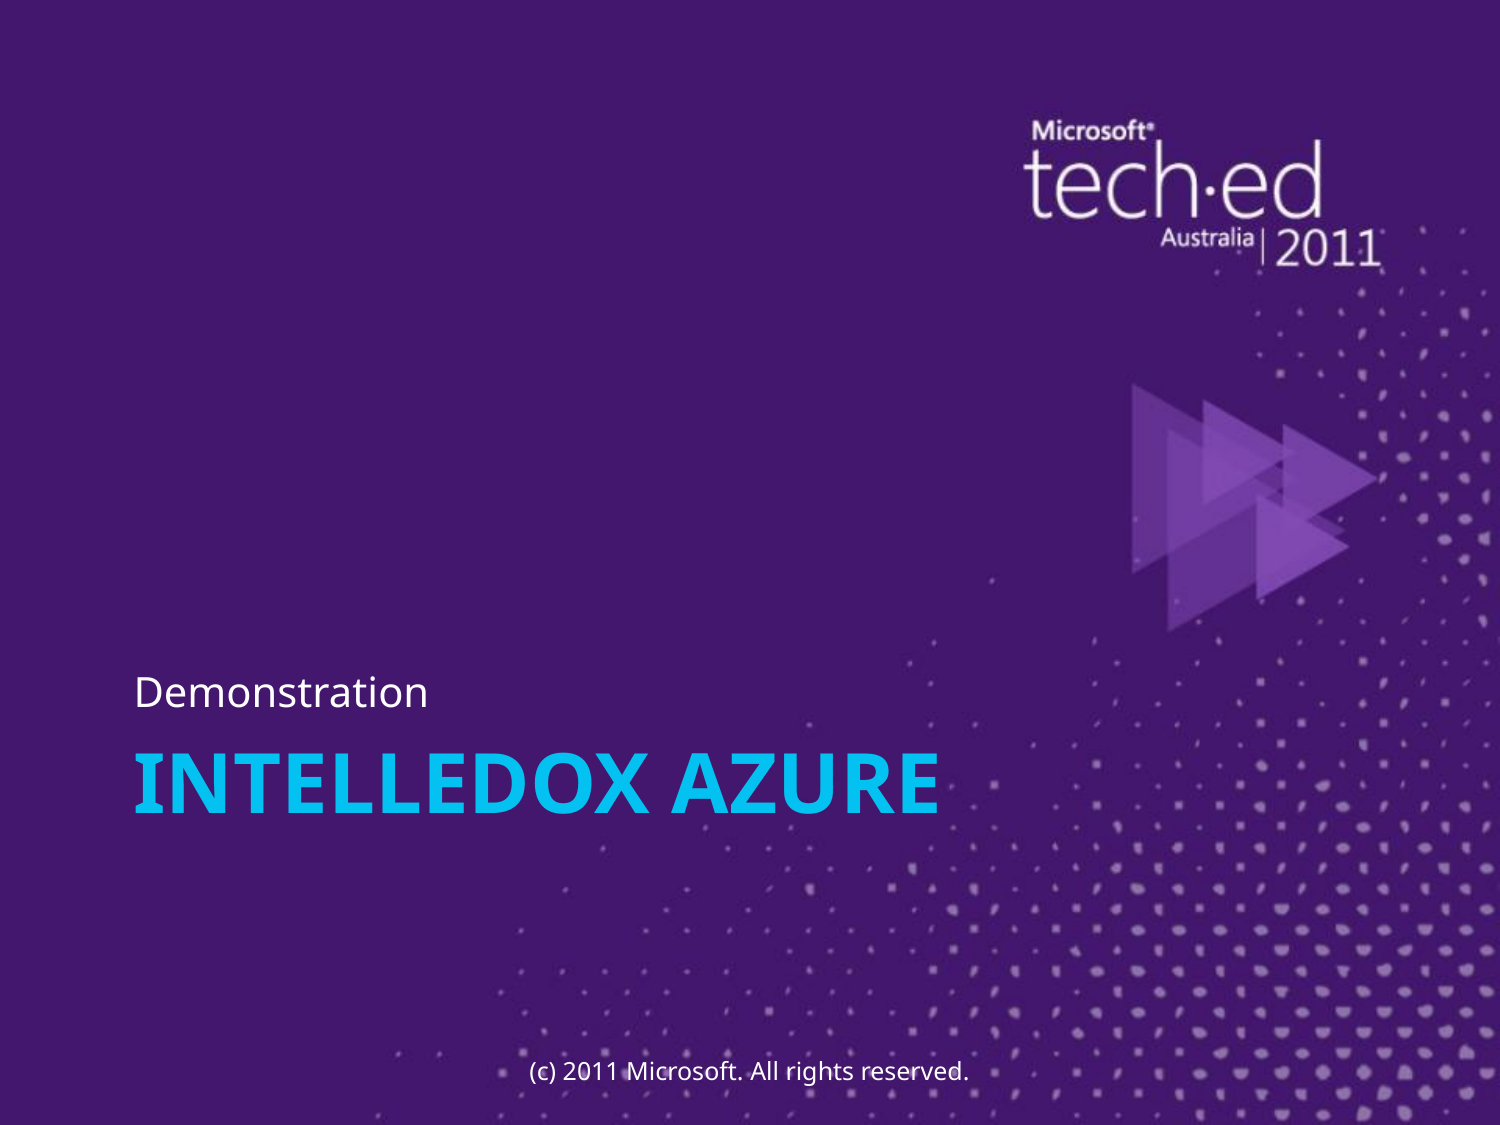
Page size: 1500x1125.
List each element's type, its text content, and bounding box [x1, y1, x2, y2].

footer (c) 2011 Microsoft. All rights reserved. [512, 1042, 988, 1103]
list Demonstration [118, 476, 1394, 723]
title Intelledox Azure [118, 723, 1394, 947]
picture [0, 0, 1500, 1125]
